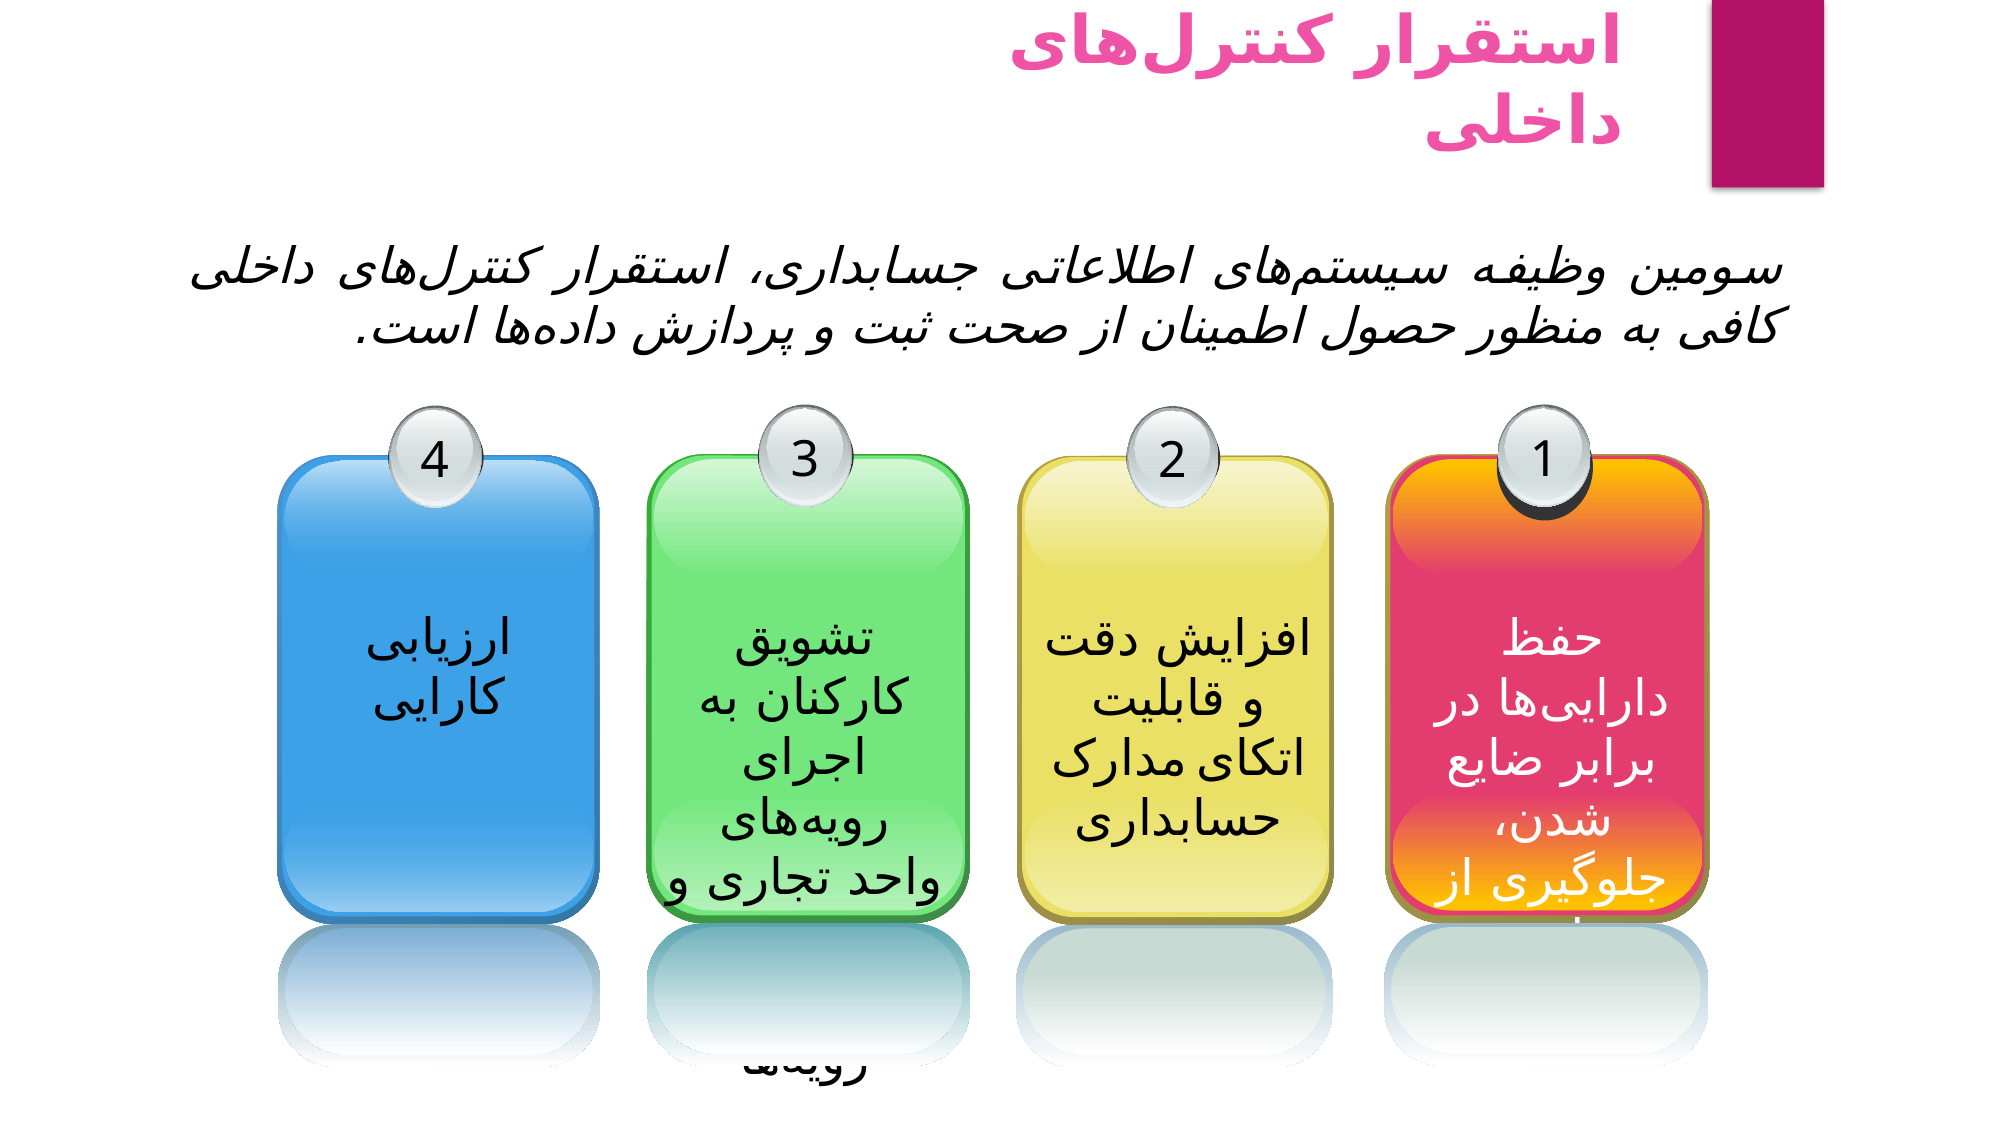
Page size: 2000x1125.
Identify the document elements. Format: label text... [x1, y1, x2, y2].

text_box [1384, 404, 1710, 1066]
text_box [276, 405, 601, 1067]
text_box سومین وظیفه سیستم‌های اطلاعاتی جسابداری، استقرار کنترل‌های داخلی کافی به منظور حصول اطمینان از صحت ثبت و پردازش داده‌ها است. [167, 226, 1797, 362]
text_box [646, 404, 971, 1066]
title استقرار کنترل‌های داخلی [957, 29, 1639, 123]
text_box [1016, 405, 1335, 1068]
